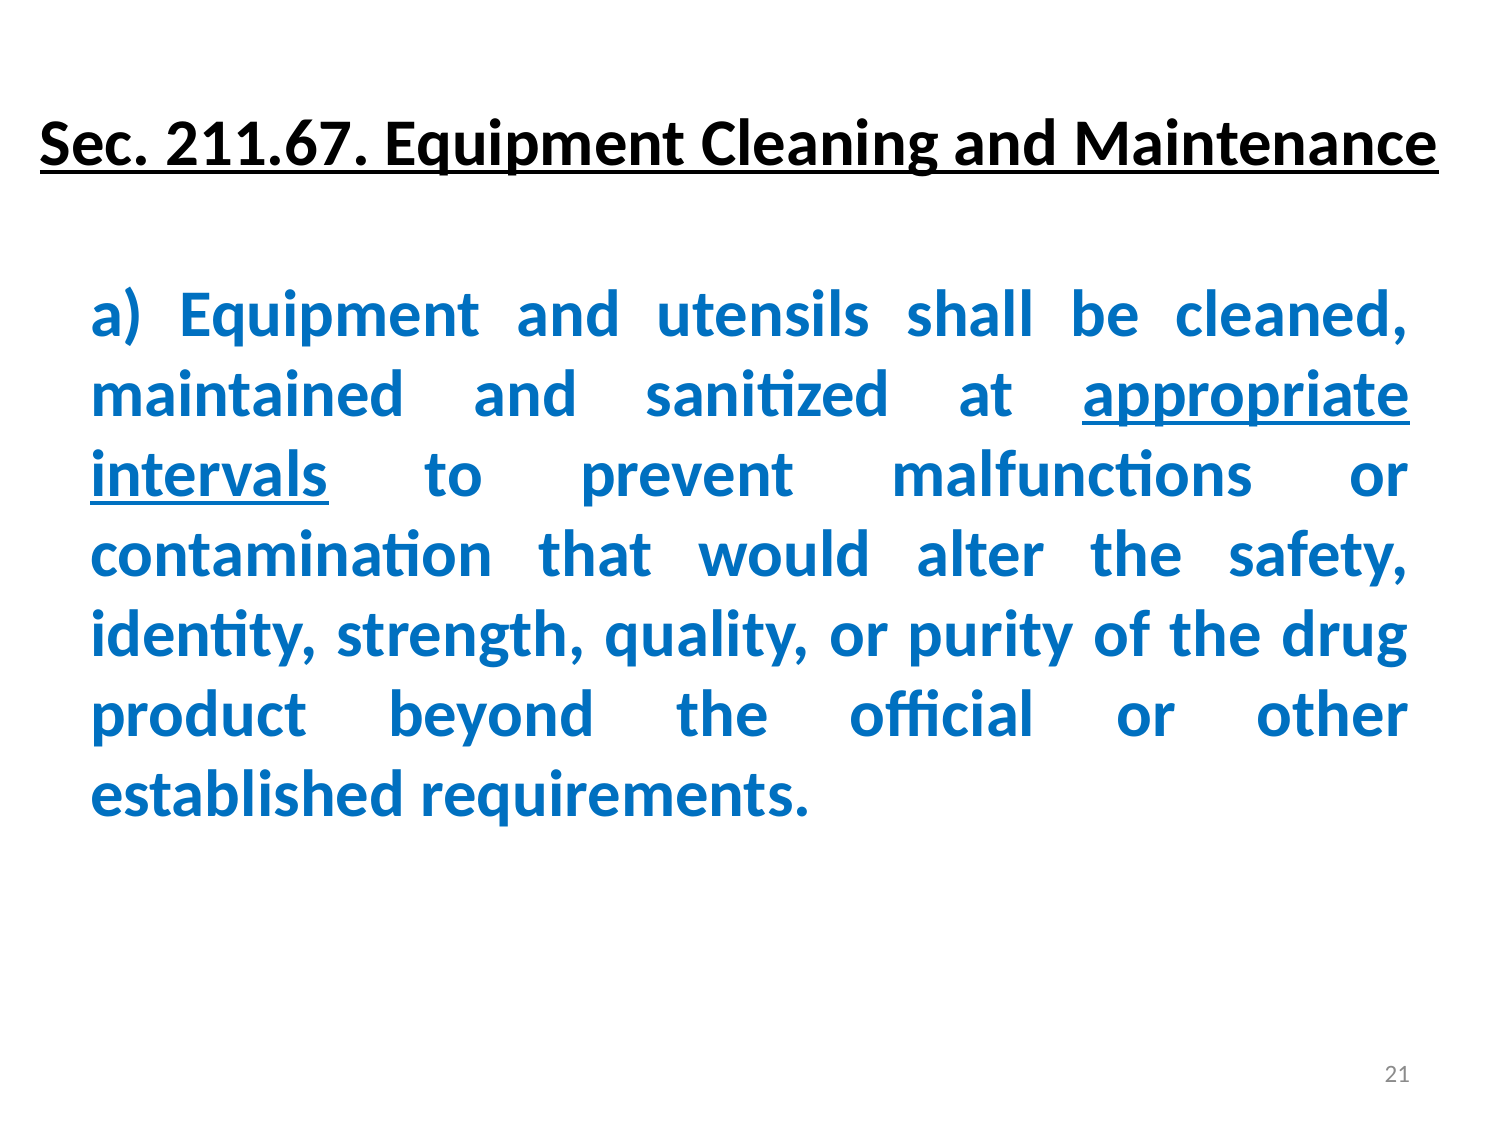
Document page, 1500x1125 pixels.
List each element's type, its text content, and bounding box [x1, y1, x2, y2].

list a) Equipment and utensils shall be cleaned, maintained and sanitized at appropriate intervals to prevent malfunctions or contamination that would alter the safety, identity, strength, quality, or purity of the drug product beyond the official or other established requirements. [75, 262, 1425, 1005]
slide_number 21 [1074, 1042, 1425, 1103]
title Sec. 211.67. Equipment Cleaning and Maintenance [24, 45, 1463, 233]
